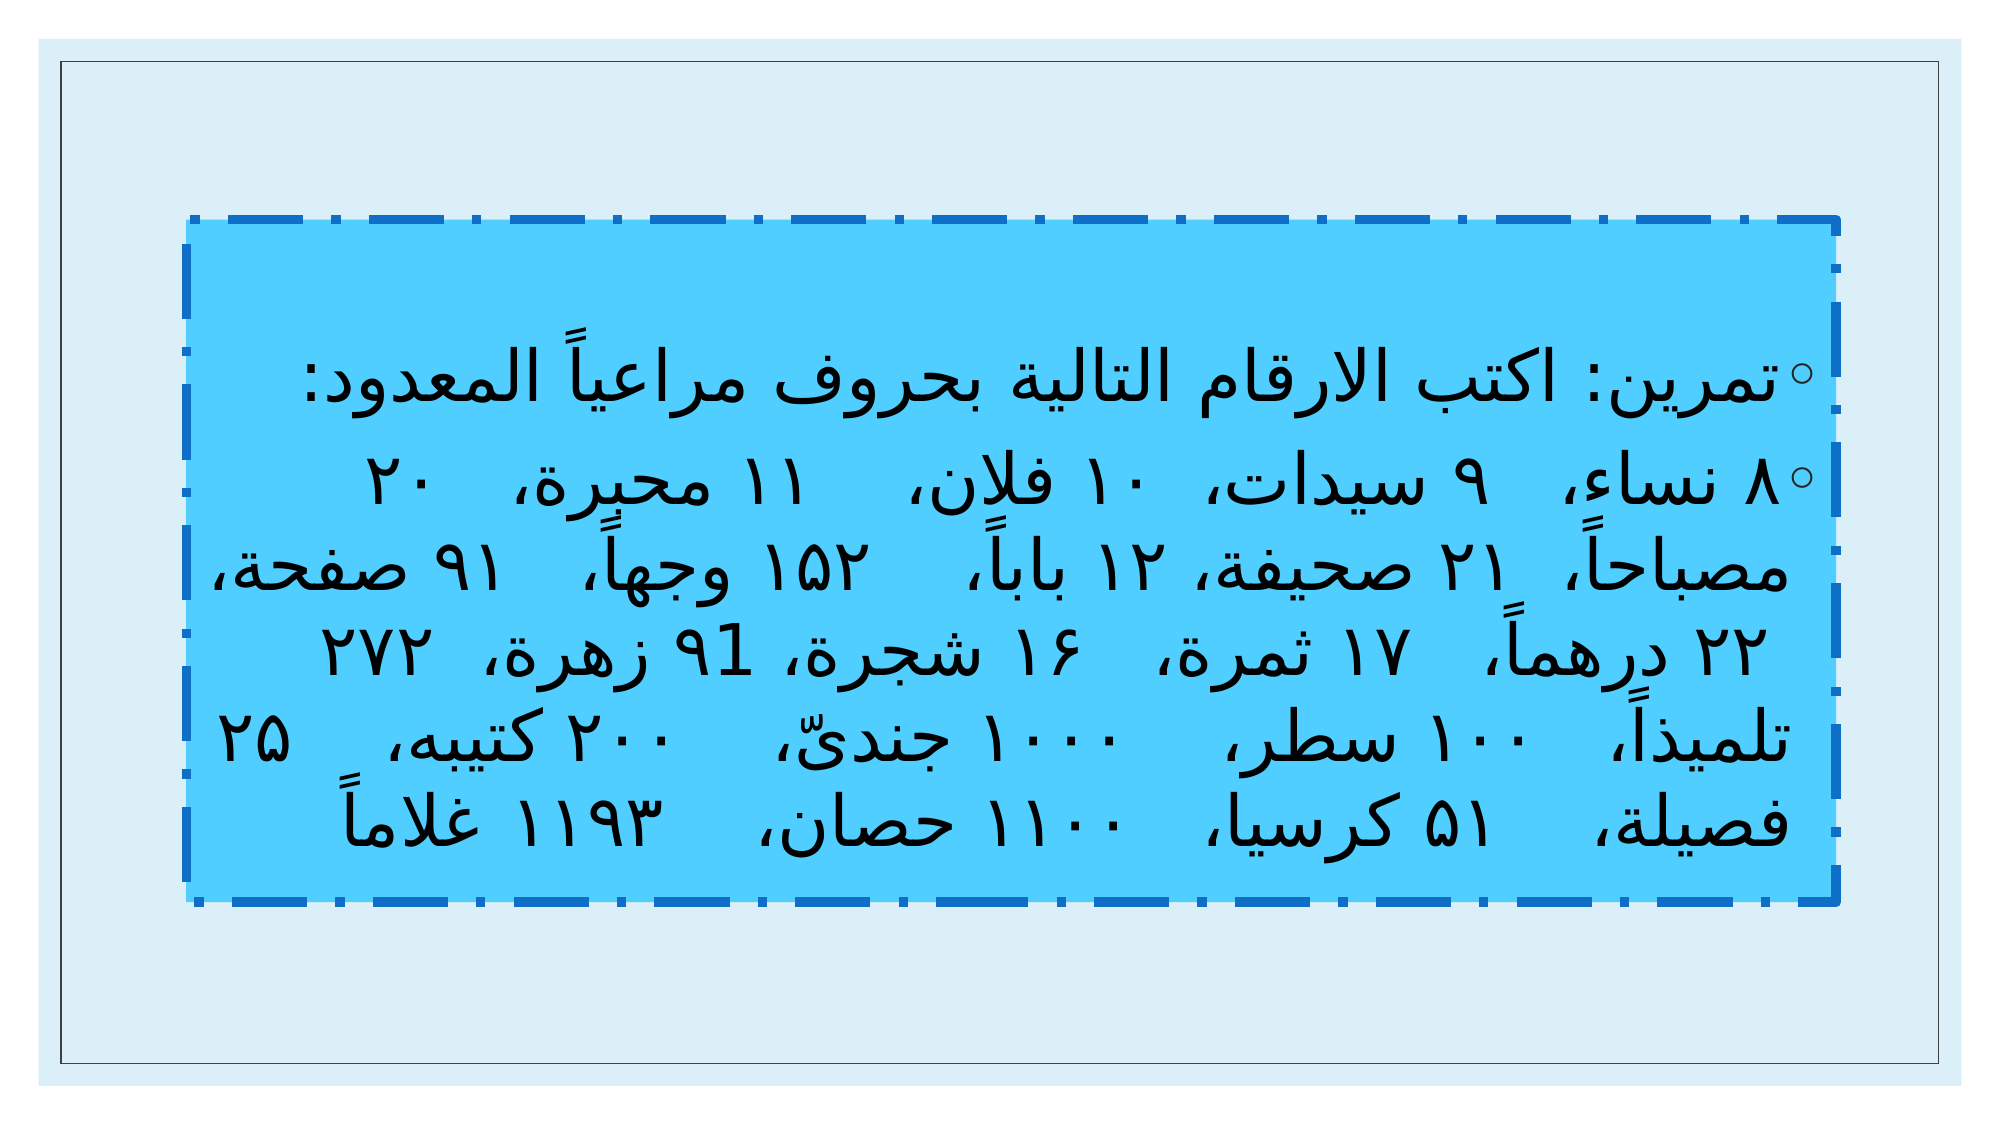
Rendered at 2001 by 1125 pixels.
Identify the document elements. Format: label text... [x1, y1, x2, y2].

list تمرین: اکتب الارقام التالیة بحروف مراعیاً المعدود: ۸ نساء، ۹ سیدات، ۱۰ فلان، ۱۱ محبرة، ۲۰ مصباحاً، ۲۱ صحیفة، ۱۲ باباً، ۱۵۲ وجهاً، ۹۱ صفحة، ۲۲ درهماً، ۱۷ ثمرة، ۱۶ شجرة، ۹1 زهرة، ۲۷۲ تلمیذاً، ۱۰۰ سطر، ۱۰۰۰ جندیّ، ۲۰۰ کتیبه، ۲۵ فصیلة، ۵۱ کرسیا، ۱۱۰۰ حصان، ۱۱۹۳ غلاماً [186, 219, 1837, 903]
